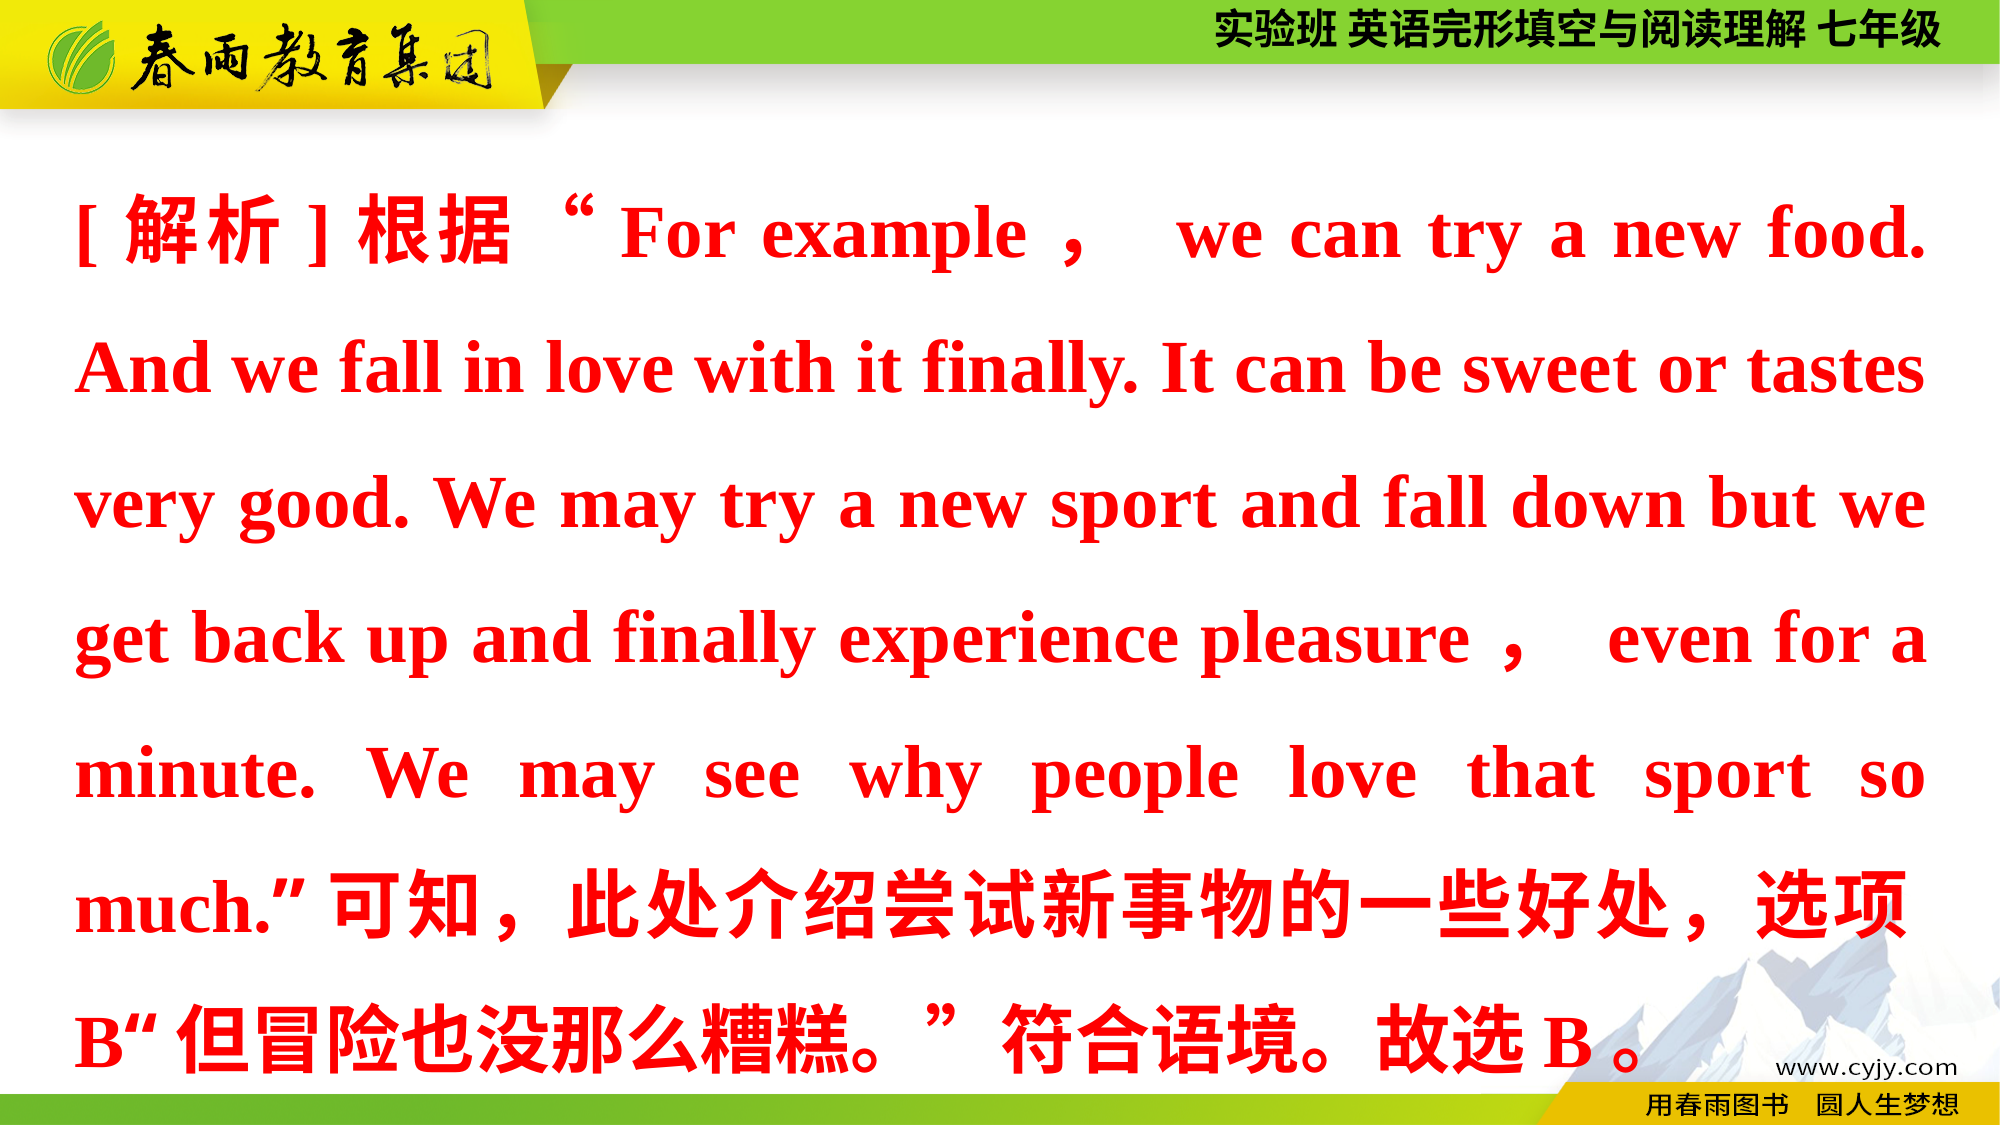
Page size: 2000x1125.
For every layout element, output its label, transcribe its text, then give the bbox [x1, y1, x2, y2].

picture [0, 0, 2000, 1125]
text_box [解析]根据“For example， we can try a new food. And we fall in love with it finally. It can be sweet or tastes very good. We may try a new sport and fall down but we get back up and finally experience pleasure， even for a minute. We may see why people love that sport so much.”可知，此处介绍尝试新事物的一些好处，选项B“但冒险也没那么糟糕。”符合语境。故选B。 [59, 130, 1944, 1090]
